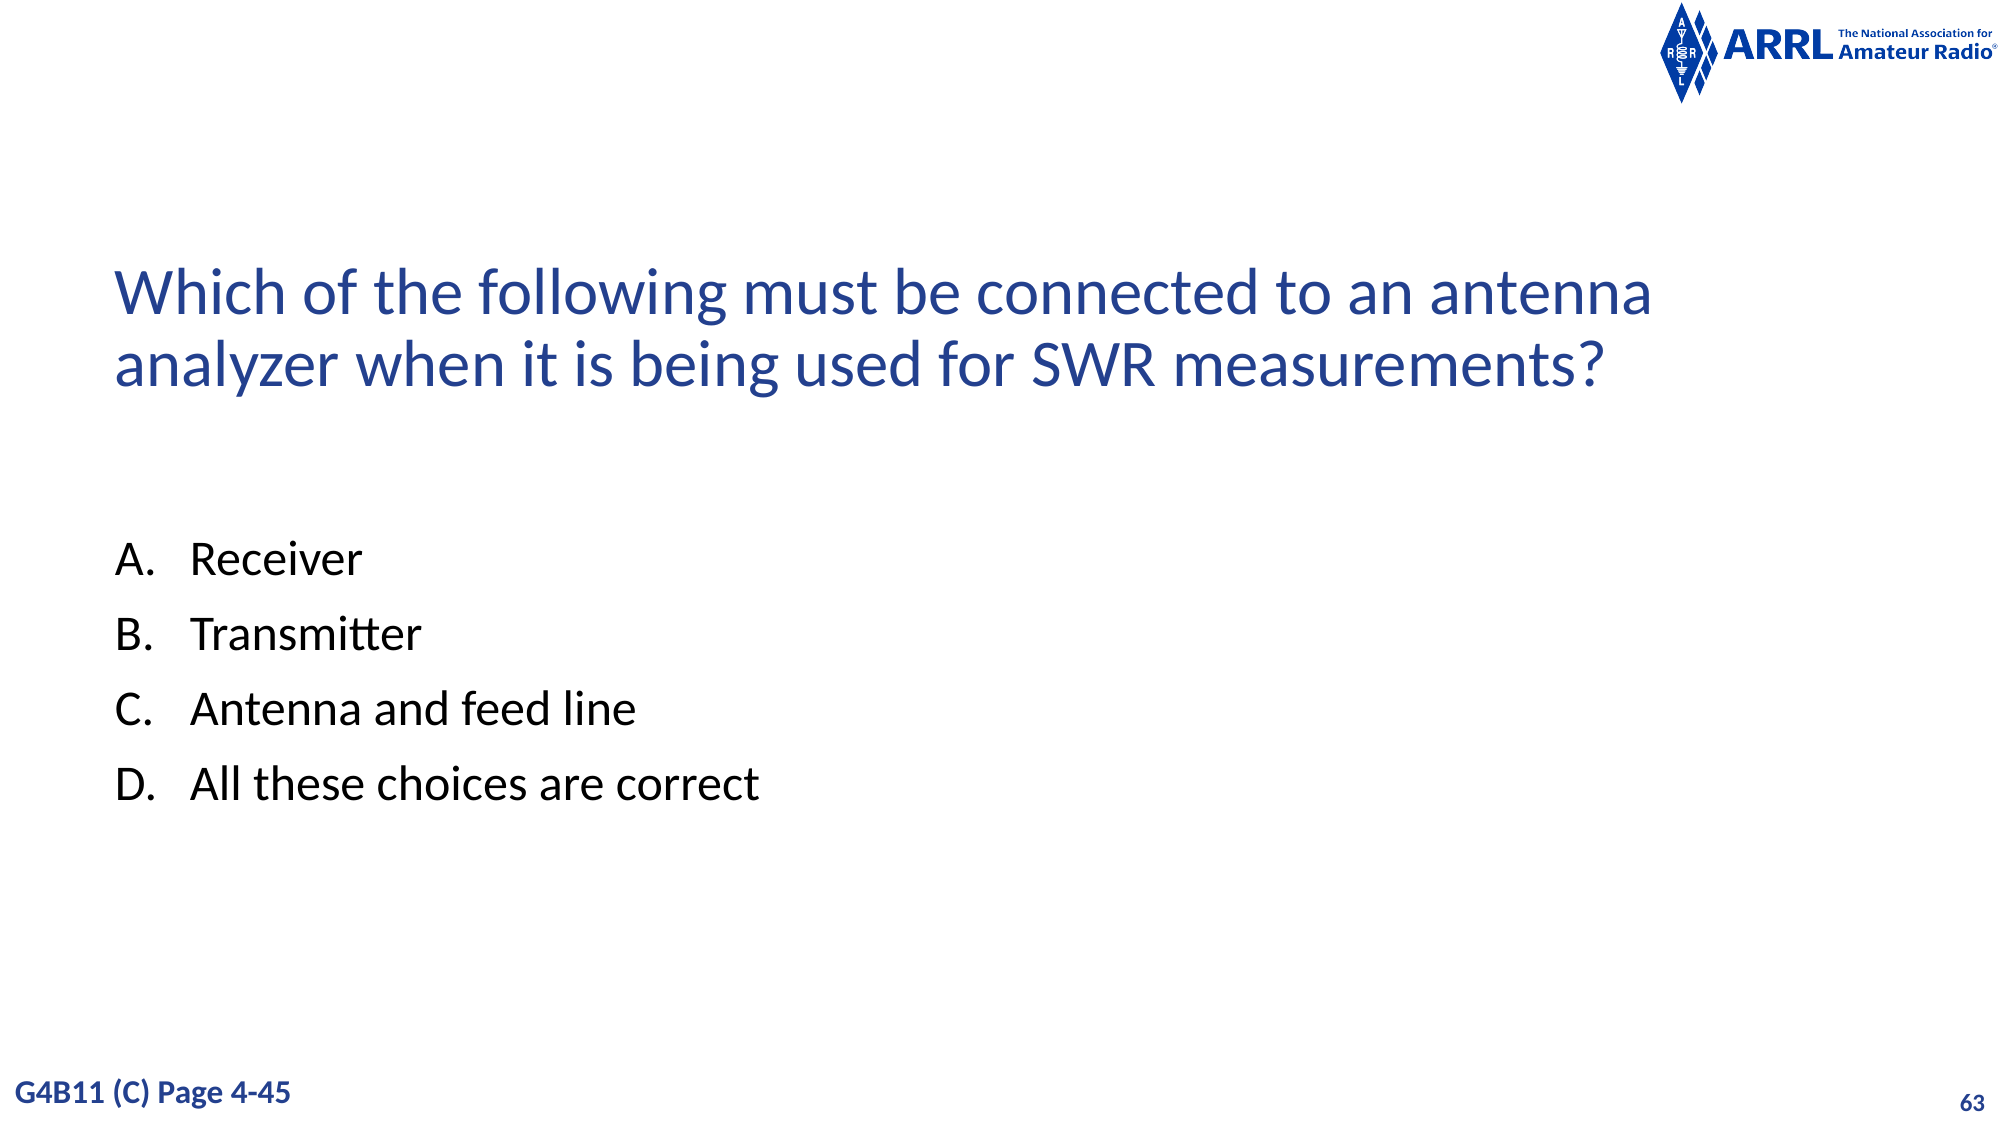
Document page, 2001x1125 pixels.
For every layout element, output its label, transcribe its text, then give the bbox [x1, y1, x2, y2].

list Receiver Transmitter Antenna and feed line All these choices are correct [99, 525, 1900, 1005]
title Which of the following must be connected to an antenna analyzer when it is being used for SWR measurements? [99, 249, 1900, 468]
picture [1658, 0, 1999, 106]
text_box 63 [1899, 1079, 2000, 1125]
text_box G4B11 (C) Page 4-45 [0, 1062, 1313, 1118]
